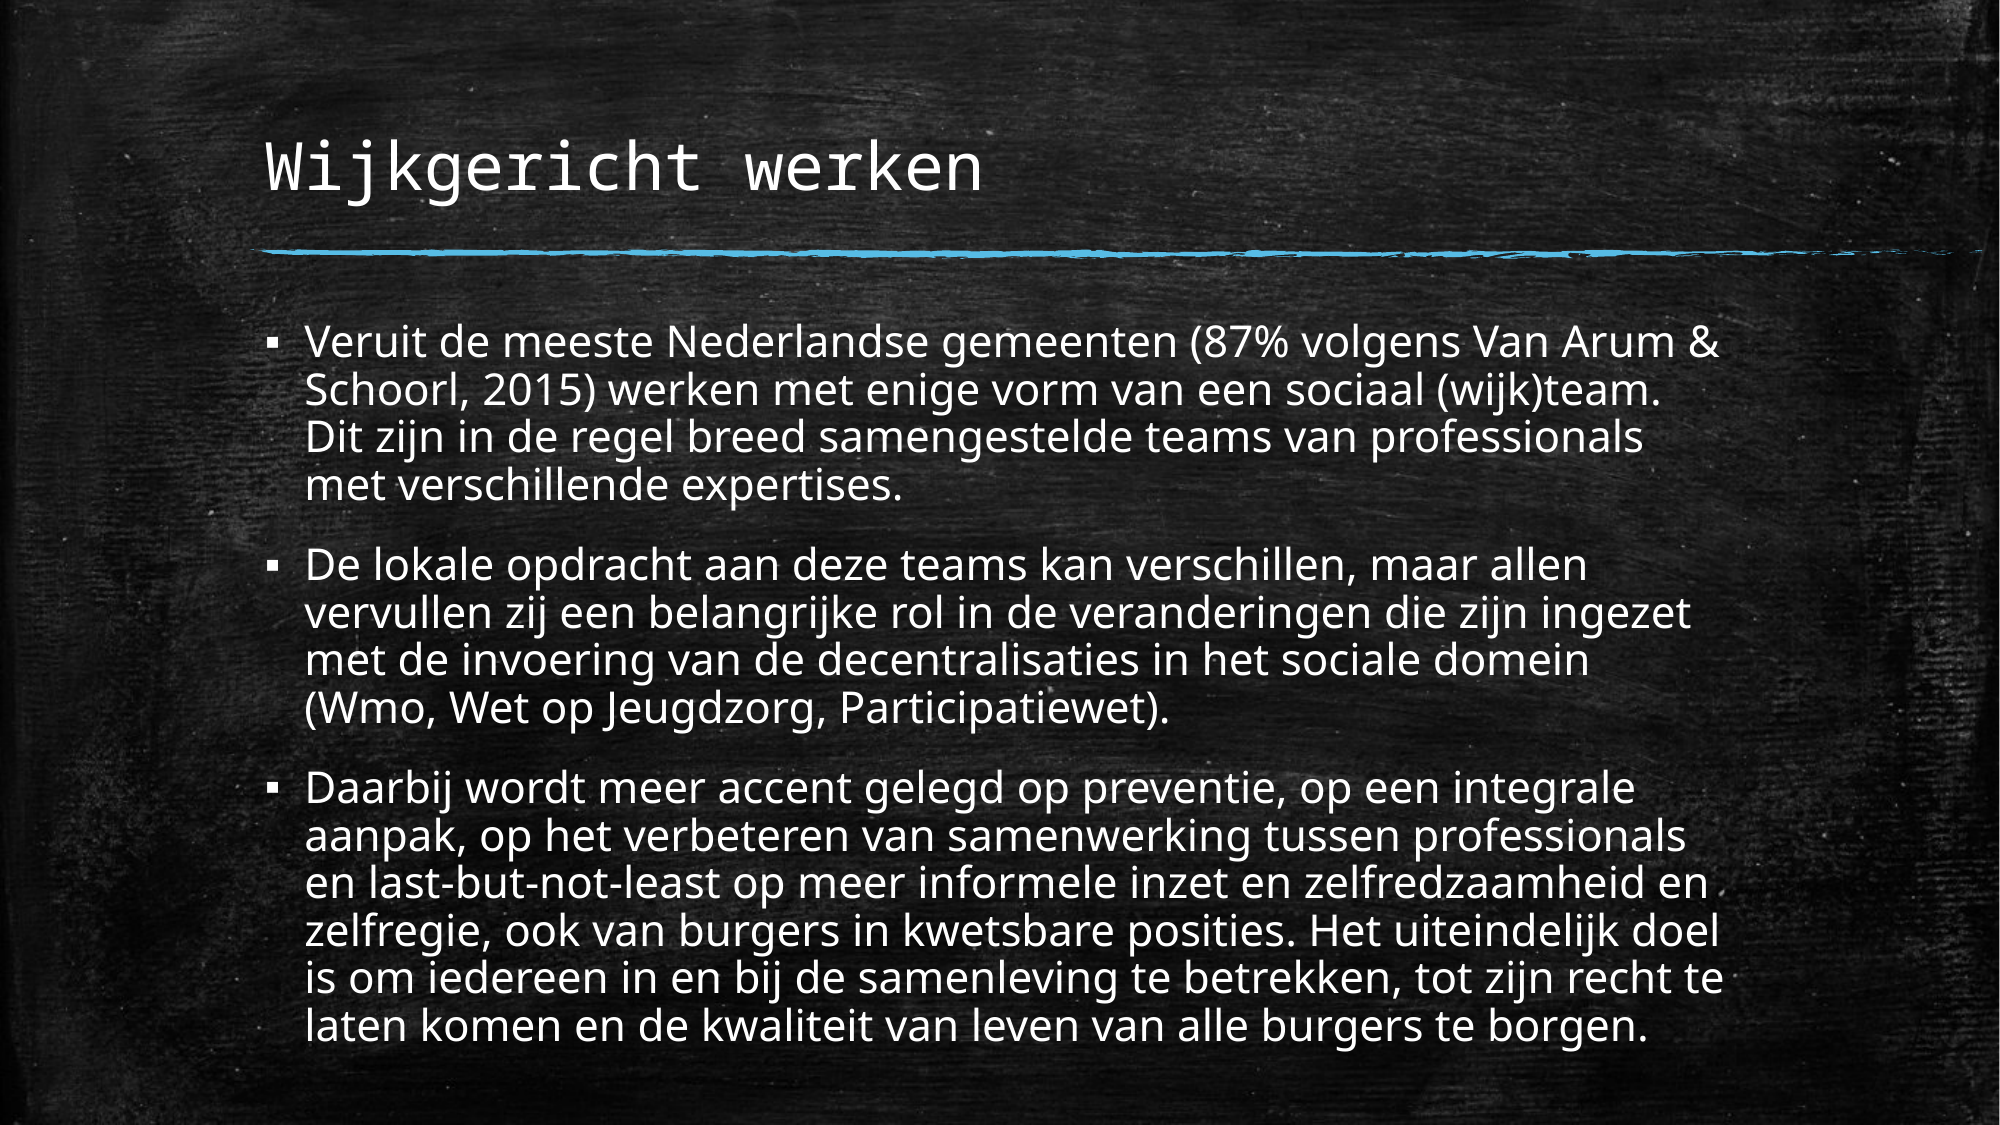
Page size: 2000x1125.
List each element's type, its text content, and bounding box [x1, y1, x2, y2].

list Veruit de meeste Nederlandse gemeenten (87% volgens Van Arum & Schoorl, 2015) werken met enige vorm van een sociaal (wijk)team. Dit zijn in de regel breed samengestelde teams van professionals met verschillende expertises. De lokale opdracht aan deze teams kan verschillen, maar allen vervullen zij een belangrijke rol in de veranderingen die zijn ingezet met de invoering van de decentralisaties in het sociale domein (Wmo, Wet op Jeugdzorg, Participatiewet). Daarbij wordt meer accent gelegd op preventie, op een integrale aanpak, op het verbeteren van samenwerking tussen professionals en last-but-not-least op meer informele inzet en zelfredzaamheid en zelfregie, ook van burgers in kwetsbare posities. Het uiteindelijk doel is om iedereen in en bij de samenleving te betrekken, tot zijn recht te laten komen en de kwaliteit van leven van alle burgers te borgen. [249, 312, 1750, 1106]
title Wijkgericht werken [249, 45, 1750, 213]
